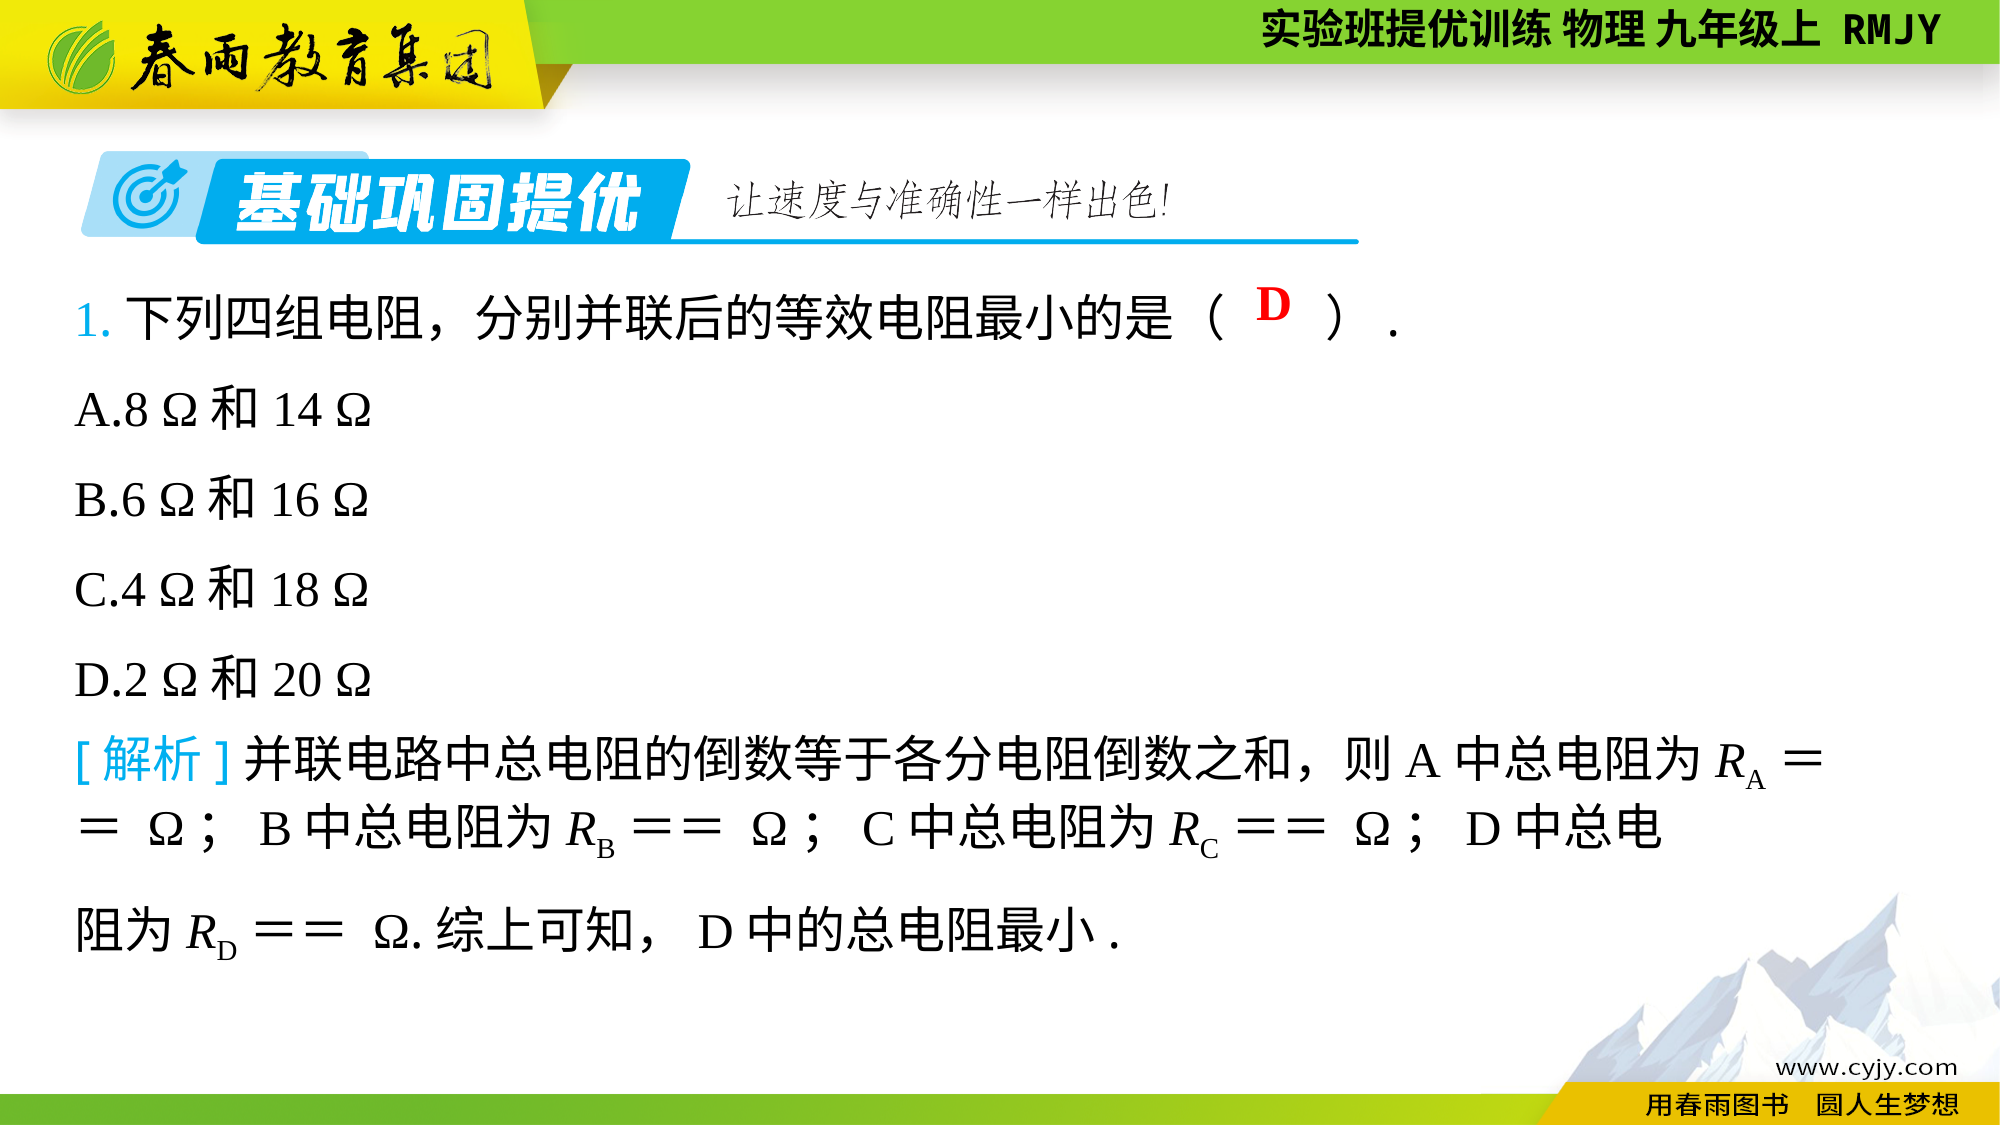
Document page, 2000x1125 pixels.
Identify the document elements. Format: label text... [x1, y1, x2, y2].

list 1.下列四组电阻，分别并联后的等效电阻最小的是（ ）. A.8 Ω和14 Ω B.6 Ω和16 Ω C.4 Ω和18 Ω D.2 Ω和20 Ω [59, 248, 1944, 719]
picture [0, 0, 2000, 1125]
text_box D [1241, 269, 1308, 339]
